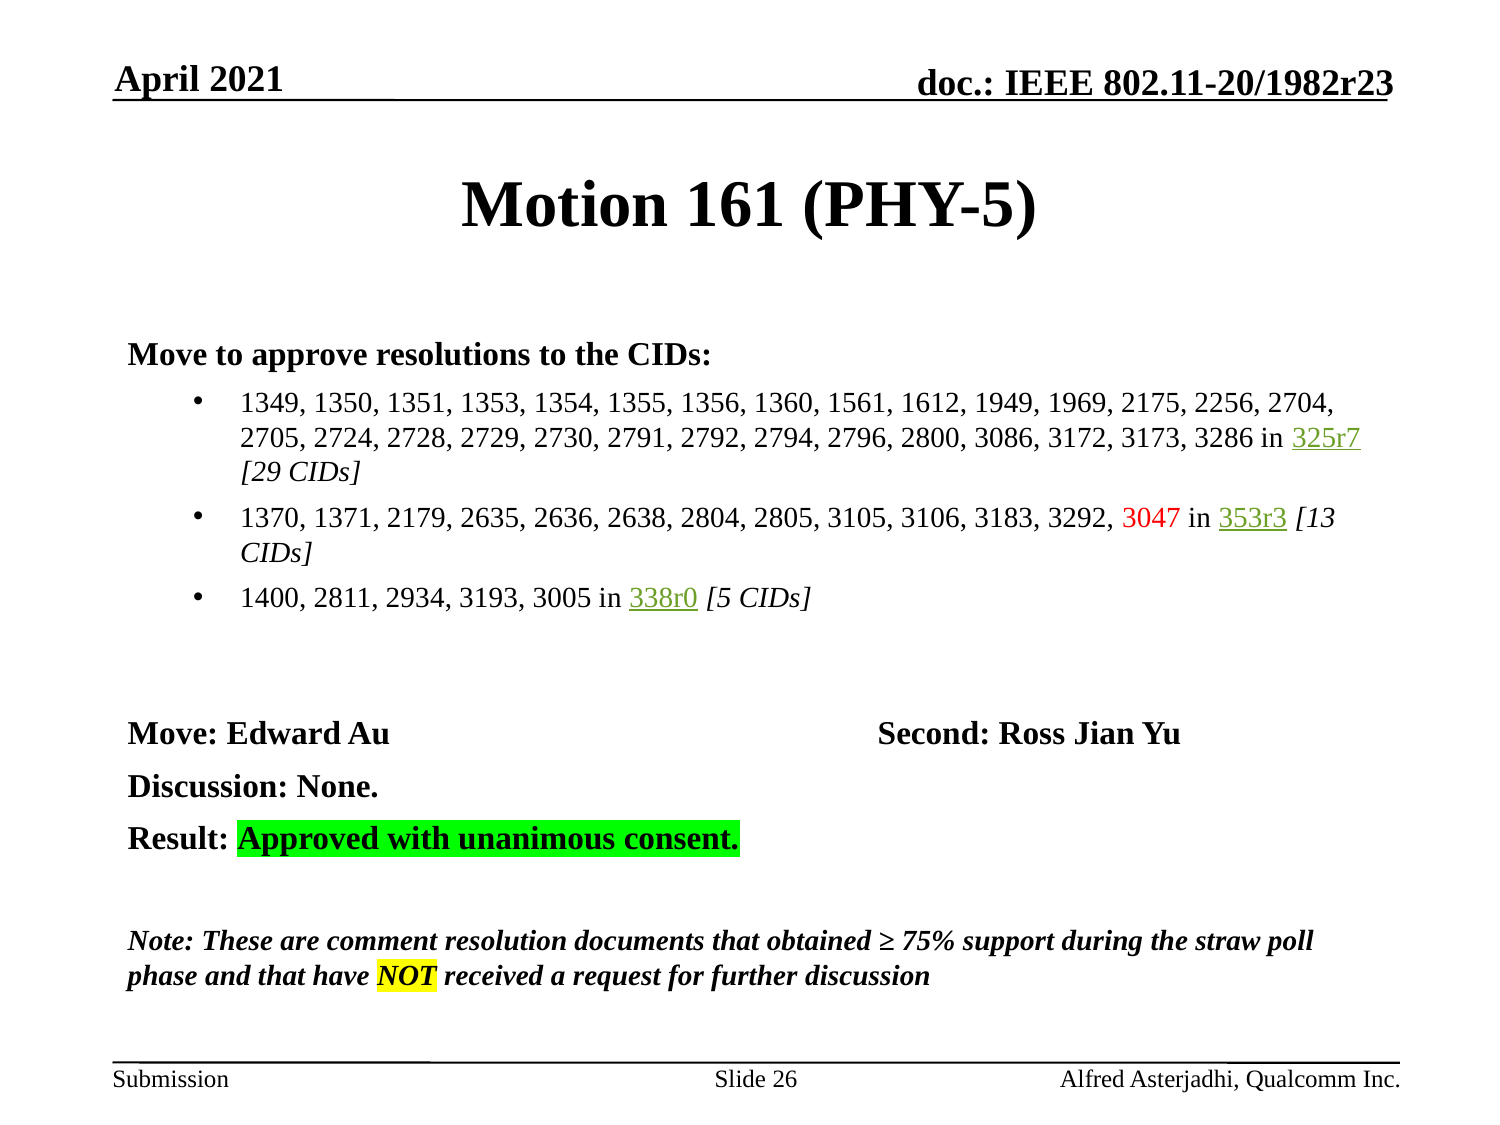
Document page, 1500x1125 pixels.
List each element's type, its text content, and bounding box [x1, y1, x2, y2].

list Move to approve resolutions to the CIDs: 1349, 1350, 1351, 1353, 1354, 1355, 1356, 1360, 1561, 1612, 1949, 1969, 2175, 2256, 2704, 2705, 2724, 2728, 2729, 2730, 2791, 2792, 2794, 2796, 2800, 3086, 3172, 3173, 3286 in 325r7 [29 CIDs] 1370, 1371, 2179, 2635, 2636, 2638, 2804, 2805, 3105, 3106, 3183, 3292, 3047 in 353r3 [13 CIDs] 1400, 2811, 2934, 3193, 3005 in 338r0 [5 CIDs] Move: Edward Au Second: Ross Jian Yu Discussion: None. Result: Approved with unanimous consent. Note: These are comment resolution documents that obtained ≥ 75% support during the straw poll phase and that have NOT received a request for further discussion [112, 324, 1388, 1063]
slide_number Slide 26 [712, 1061, 800, 1123]
footer Alfred Asterjadhi, Qualcomm Inc. [878, 1061, 1402, 1093]
title Motion 161 (PHY-5) [112, 112, 1388, 288]
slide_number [114, 54, 423, 100]
